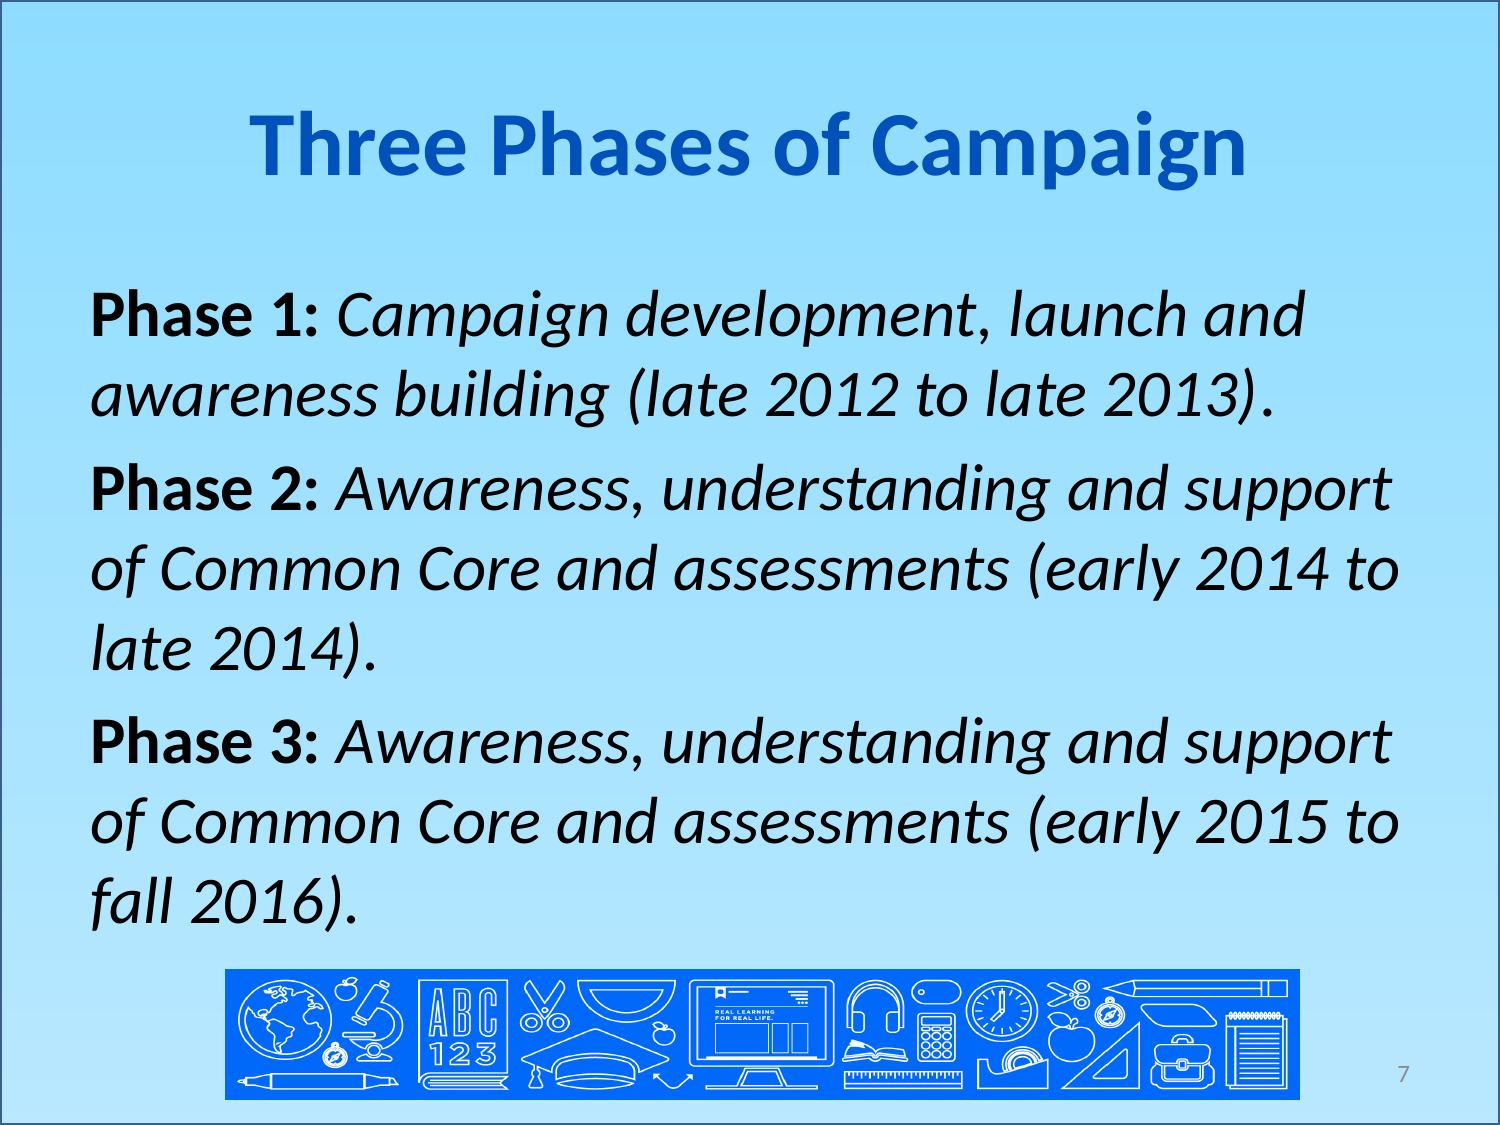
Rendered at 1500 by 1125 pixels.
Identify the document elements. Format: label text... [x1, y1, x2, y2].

list Phase 1: Campaign development, launch and awareness building (late 2012 to late 2013). Phase 2: Awareness, understanding and support of Common Core and assessments (early 2014 to late 2014). Phase 3: Awareness, understanding and support of Common Core and assessments (early 2015 to fall 2016). [75, 262, 1425, 963]
title Three Phases of Campaign [75, 45, 1425, 233]
picture [225, 969, 1300, 1100]
slide_number 7 [1074, 1042, 1425, 1103]
